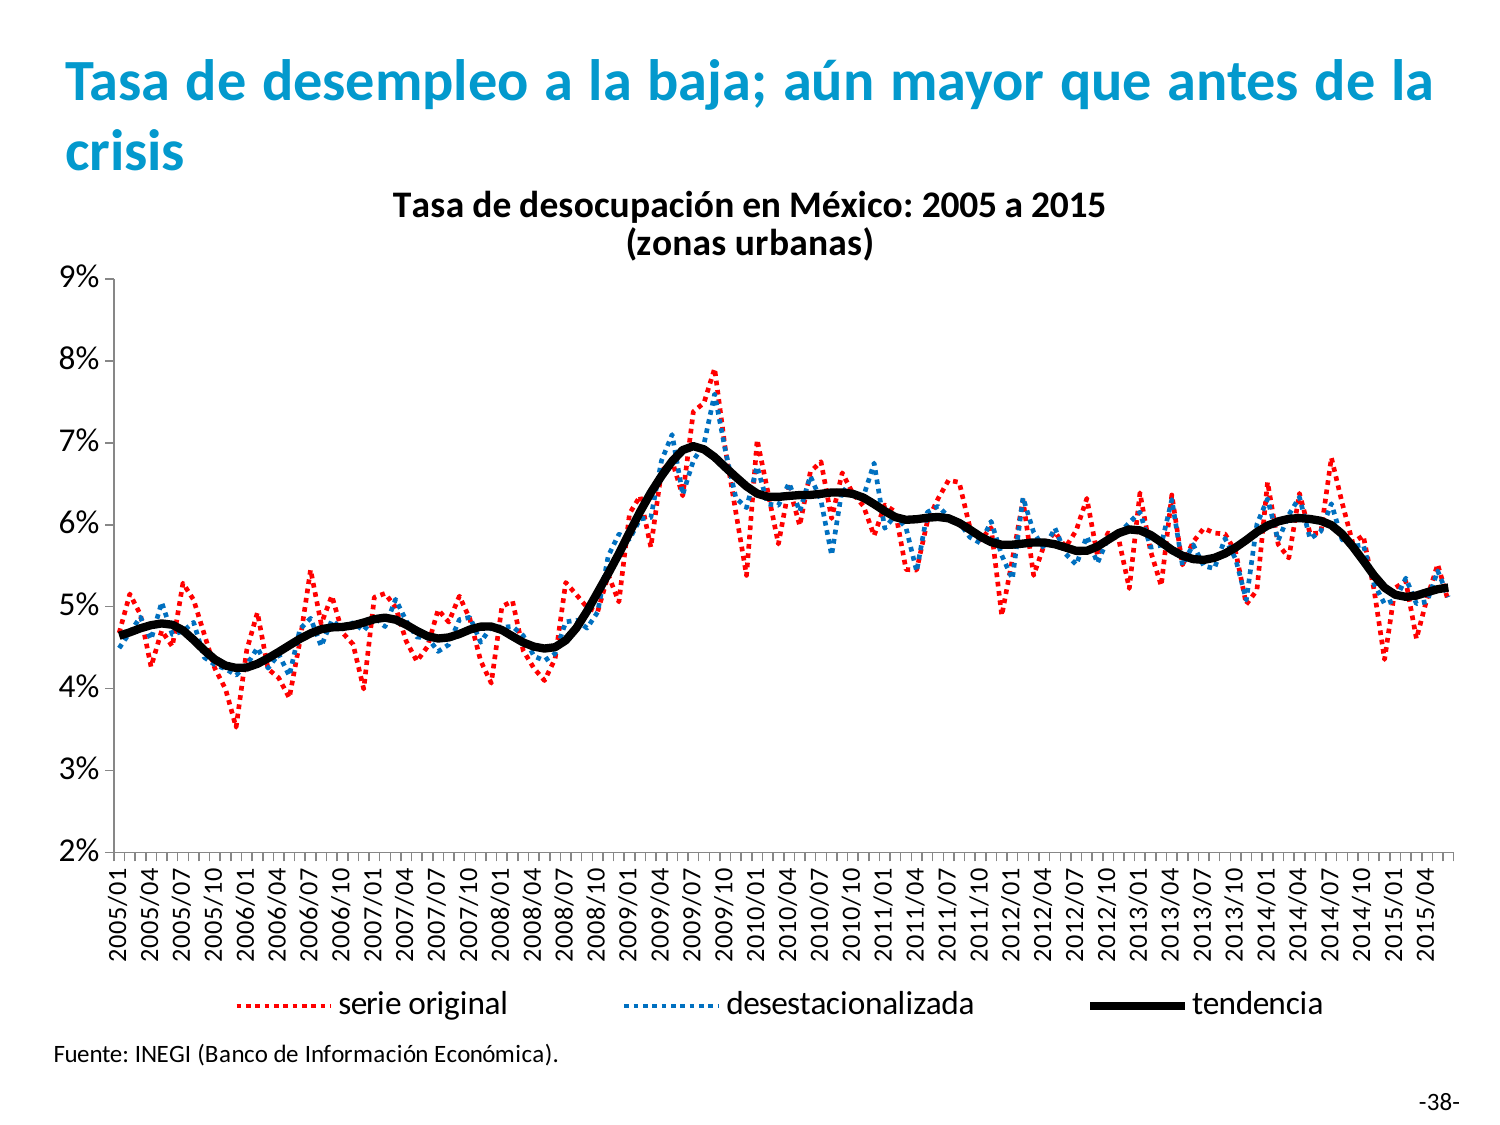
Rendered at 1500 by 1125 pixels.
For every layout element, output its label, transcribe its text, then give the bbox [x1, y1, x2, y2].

title Tasa de desempleo a la baja; aún mayor que antes de la crisis [50, 62, 1450, 163]
chart [38, 174, 1462, 1080]
slide_number -38- [1125, 1077, 1475, 1125]
